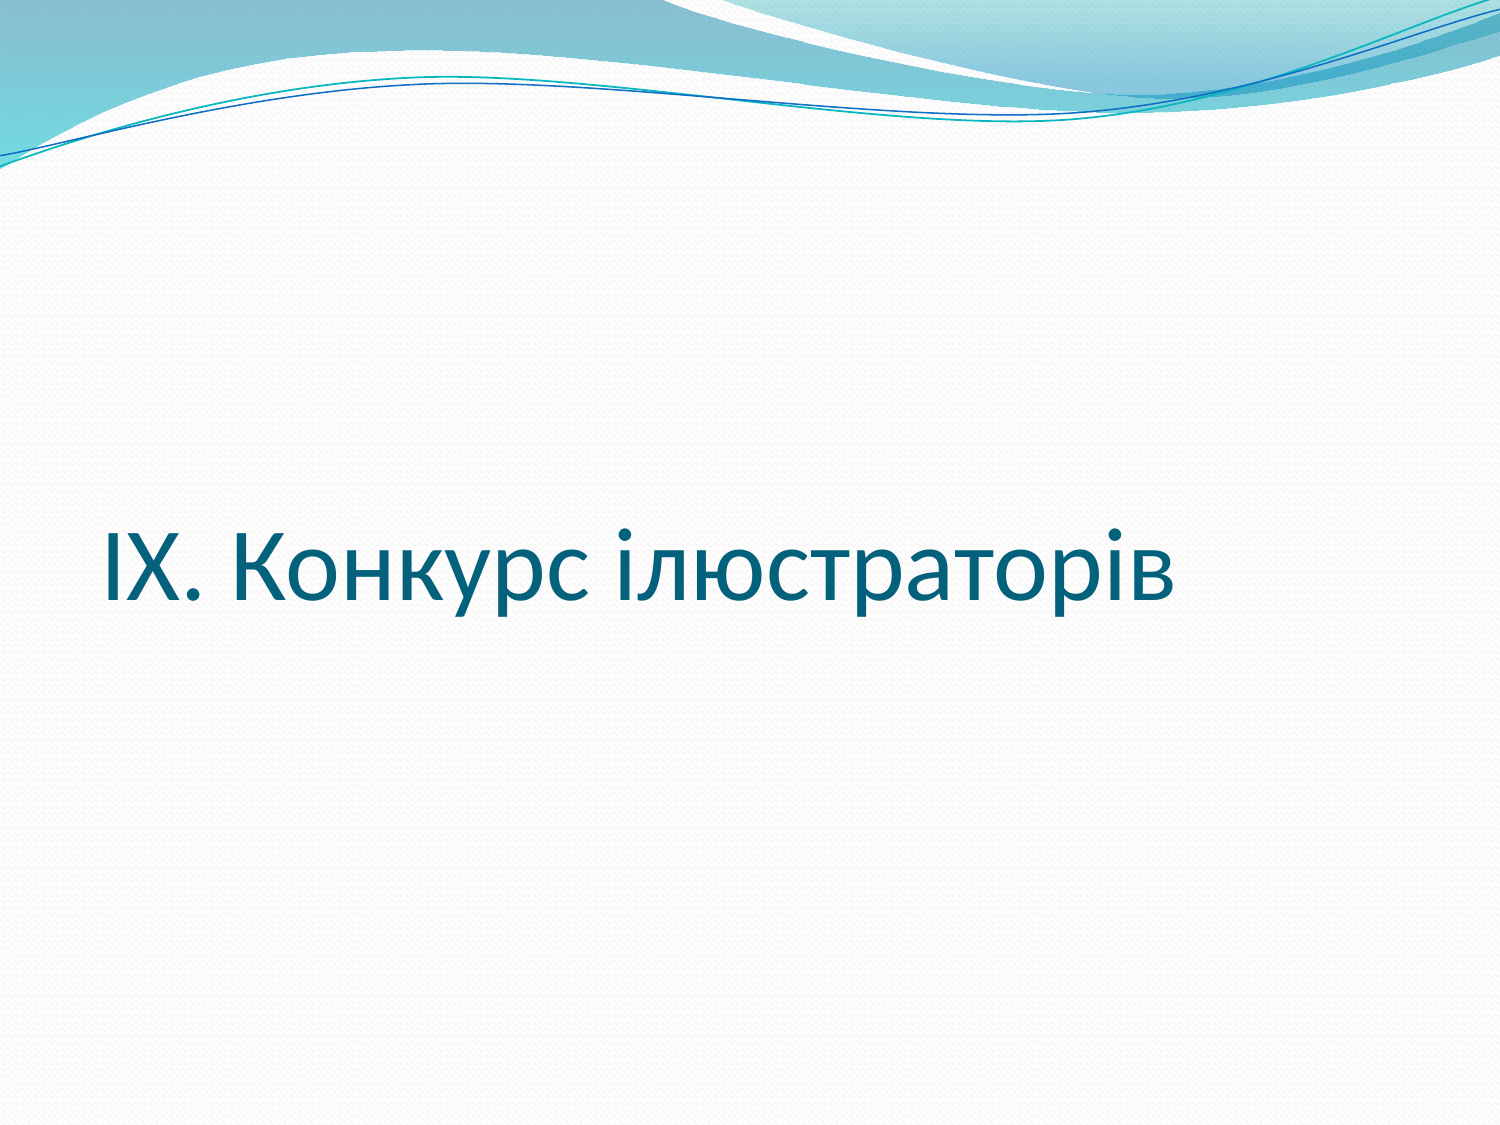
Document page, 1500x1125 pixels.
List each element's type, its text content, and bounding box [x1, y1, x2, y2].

title ІХ. Конкурс ілюстраторів [100, 115, 1425, 622]
